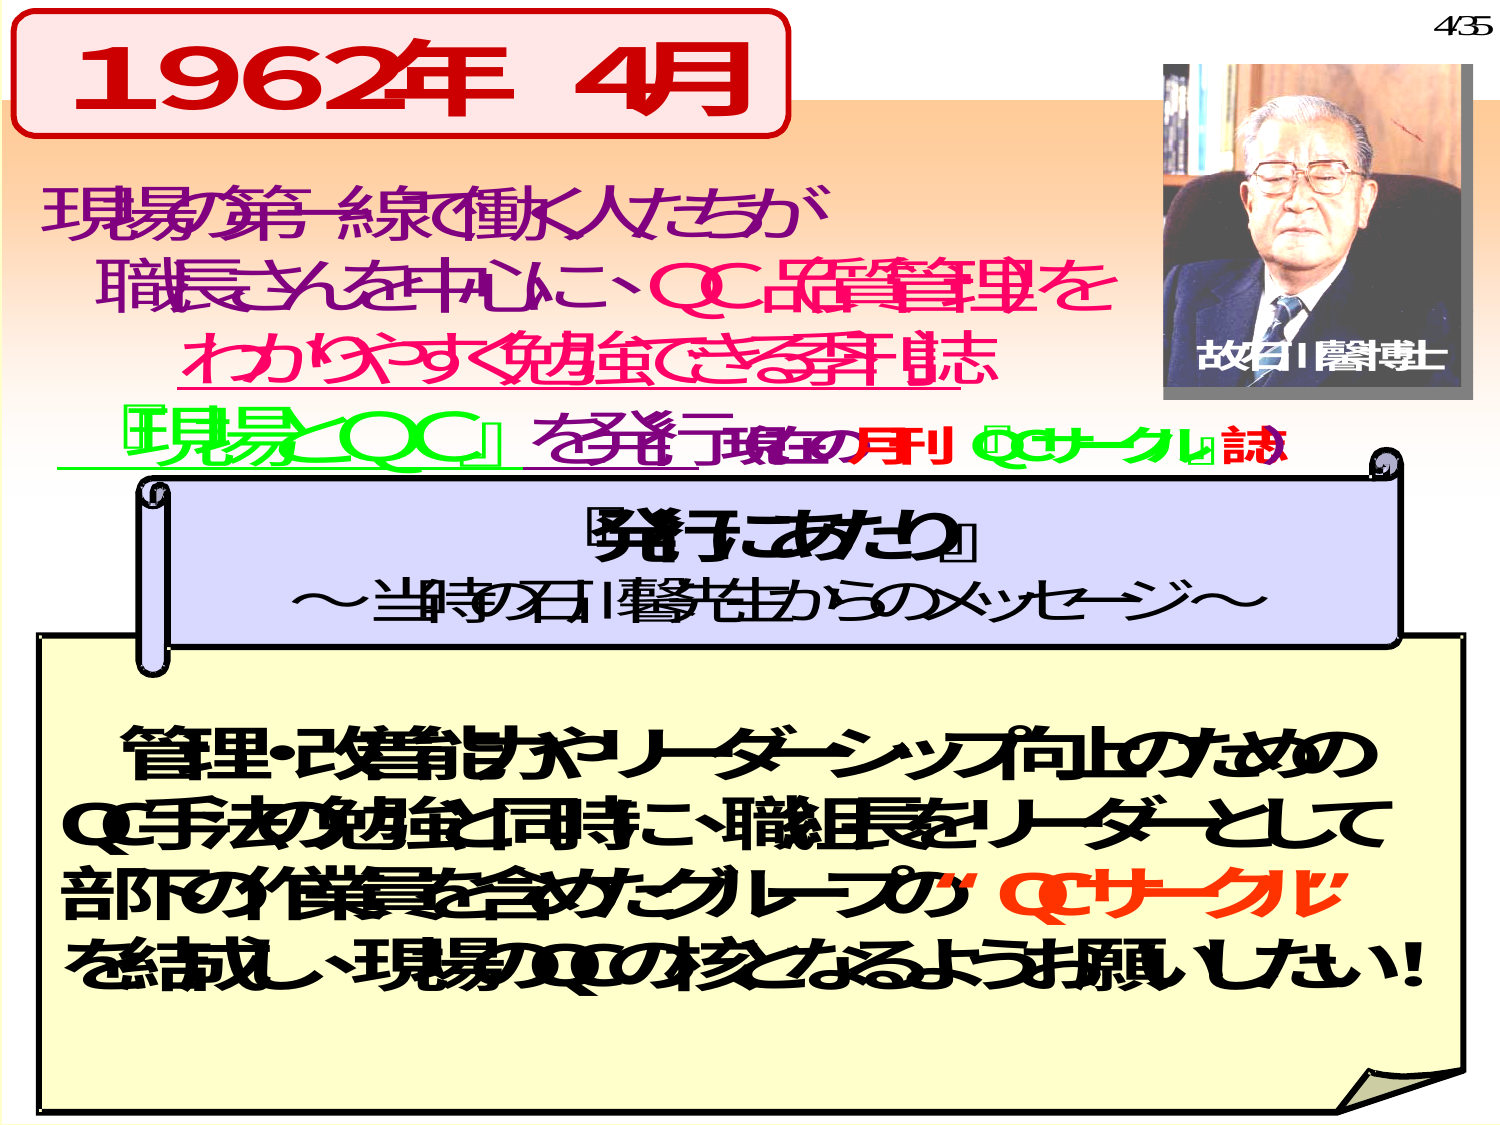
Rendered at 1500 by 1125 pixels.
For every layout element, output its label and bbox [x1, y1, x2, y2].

text_box [1, 0, 1500, 1125]
